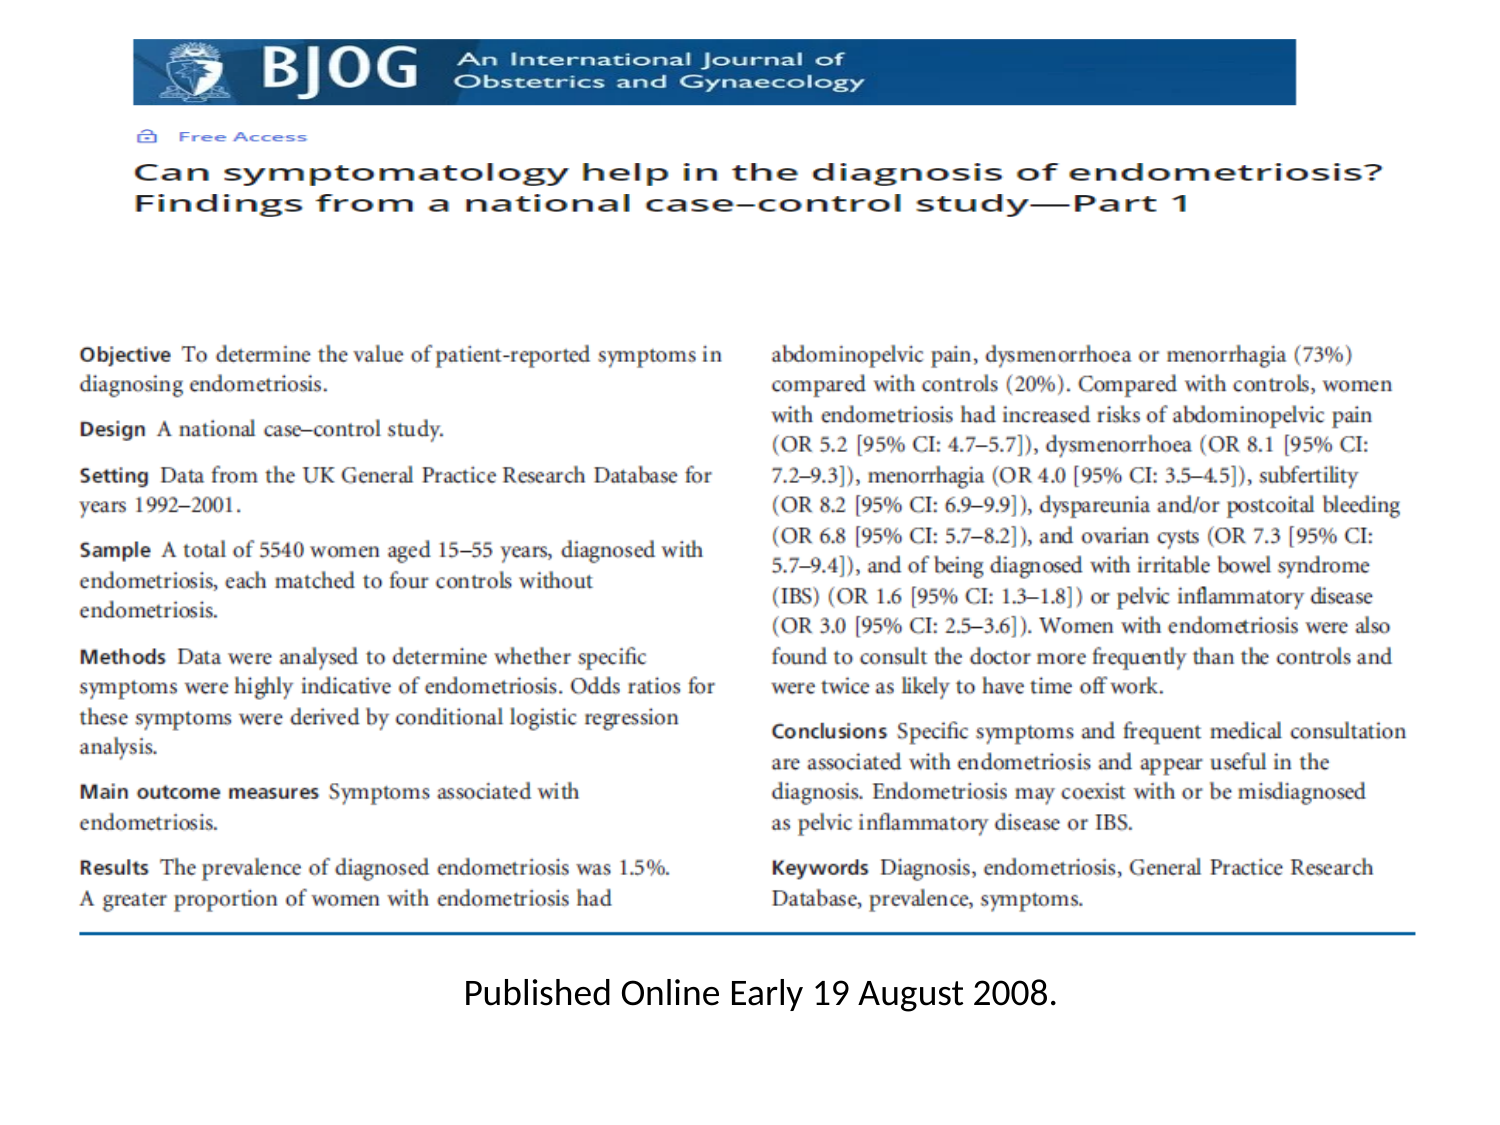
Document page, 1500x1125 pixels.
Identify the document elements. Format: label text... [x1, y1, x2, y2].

text_box Published Online Early 19 August 2008. [448, 960, 1074, 1021]
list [74, 330, 1426, 937]
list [128, 34, 1407, 223]
